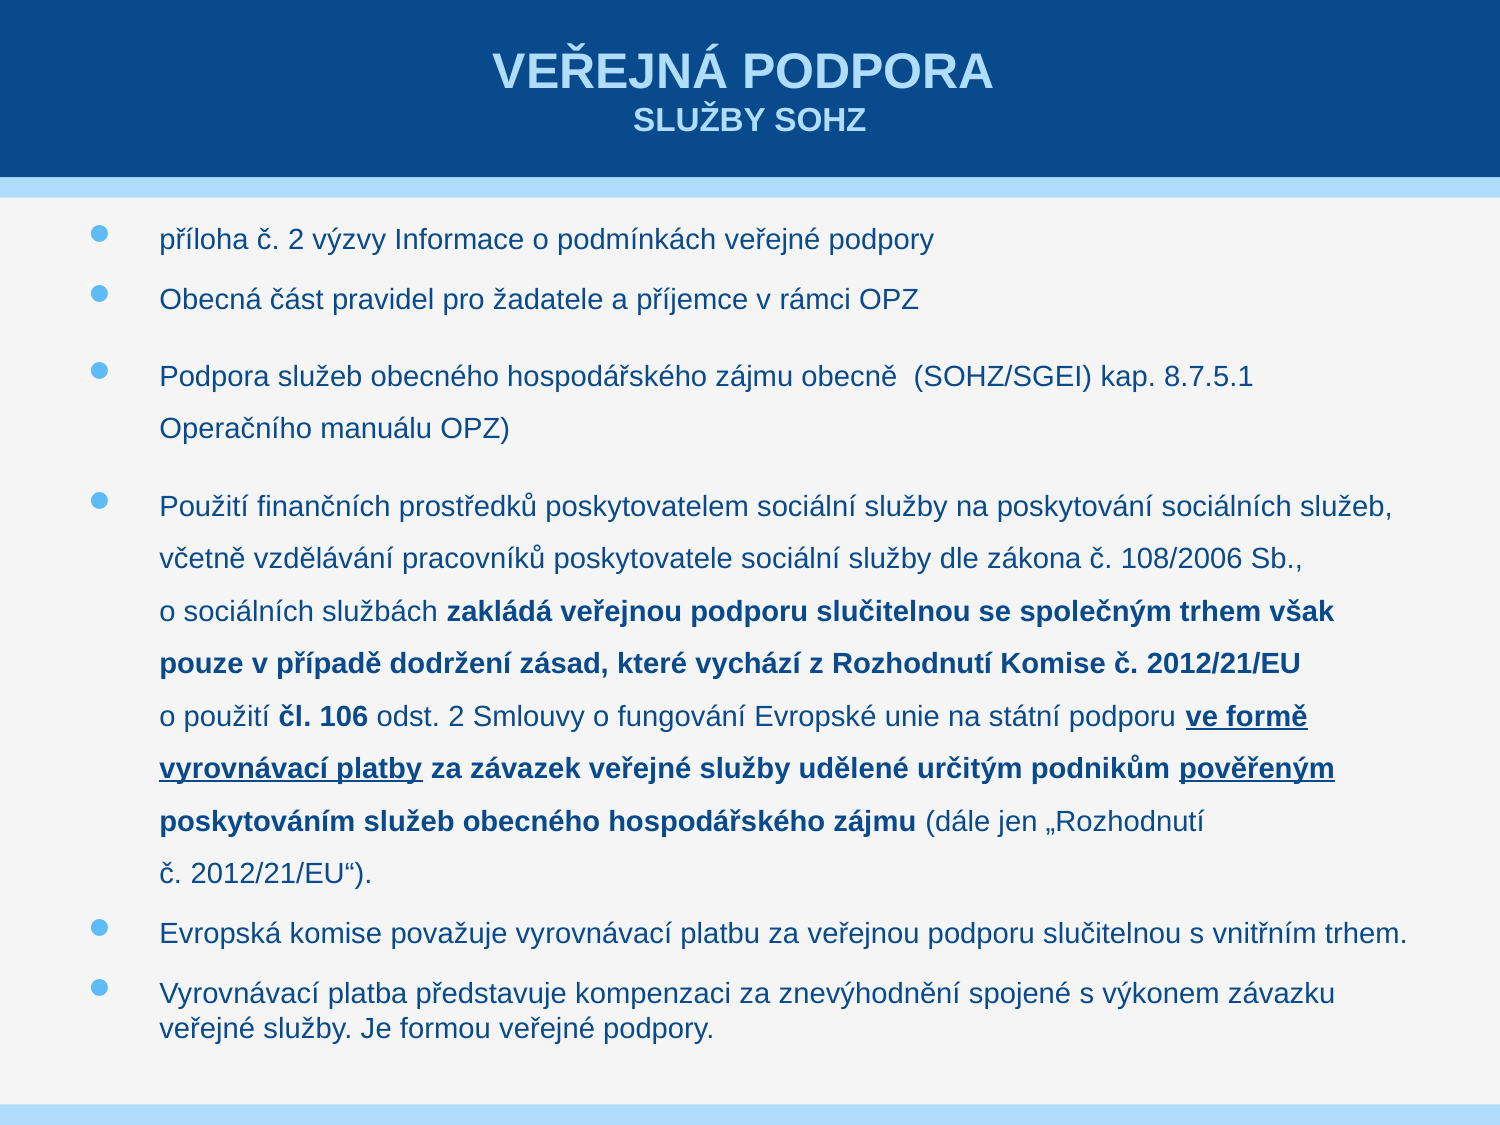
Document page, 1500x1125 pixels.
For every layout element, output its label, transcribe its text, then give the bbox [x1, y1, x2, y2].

title Veřejná podpora Služby SOHZ [59, 0, 1441, 178]
list příloha č. 2 výzvy Informace o podmínkách veřejné podpory Obecná část pravidel pro žadatele a příjemce v rámci OPZ Podpora služeb obecného hospodářského zájmu obecně (SOHZ/SGEI) kap. 8.7.5.1 Operačního manuálu OPZ) Použití finančních prostředků poskytovatelem sociální služby na poskytování sociálních služeb, včetně vzdělávání pracovníků poskytovatele sociální služby dle zákona č. 108/2006 Sb., o sociálních službách zakládá veřejnou podporu slučitelnou se společným trhem však pouze v případě dodržení zásad, které vychází z Rozhodnutí Komise č. 2012/21/EU o použití čl. 106 odst. 2 Smlouvy o fungování Evropské unie na státní podporu ve formě vyrovnávací platby za závazek veřejné služby udělené určitým podnikům pověřeným poskytováním služeb obecného hospodářského zájmu (dále jen „Rozhodnutí č. 2012/21/EU“). Evropská komise považuje vyrovnávací platbu za veřejnou podporu slučitelnou s vnitřním trhem. Vyrovnávací platba představuje kompenzaci za znevýhodnění spojené s výkonem závazku veřejné služby. Je formou veřejné podpory. [88, 219, 1412, 1047]
